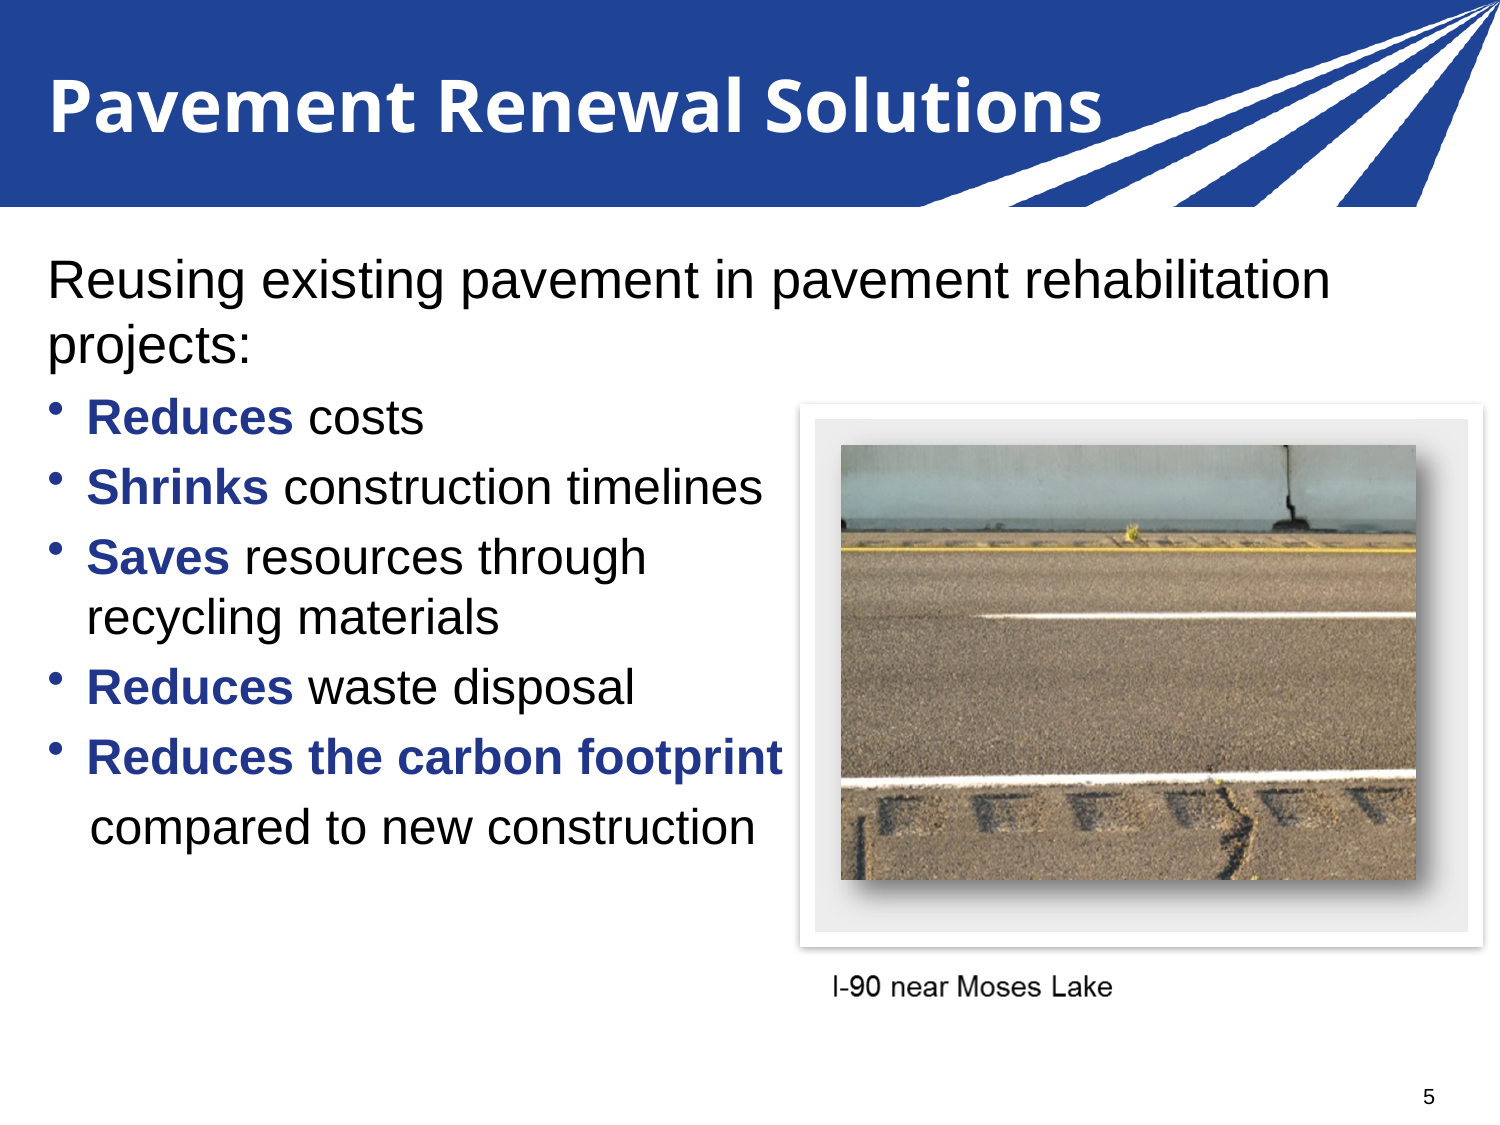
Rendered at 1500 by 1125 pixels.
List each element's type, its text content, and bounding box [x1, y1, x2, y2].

slide_number 5 [1099, 1074, 1451, 1125]
picture [814, 958, 1133, 1022]
picture [814, 418, 1469, 933]
list Reusing existing pavement in pavement rehabilitation projects: Reduces costs Shrinks construction timelines Saves resources through recycling materials Reduces waste disposal Reduces the carbon footprint compared to new construction [32, 236, 1472, 1022]
picture [0, 0, 1500, 207]
title Pavement Renewal Solutions [32, 44, 1384, 163]
